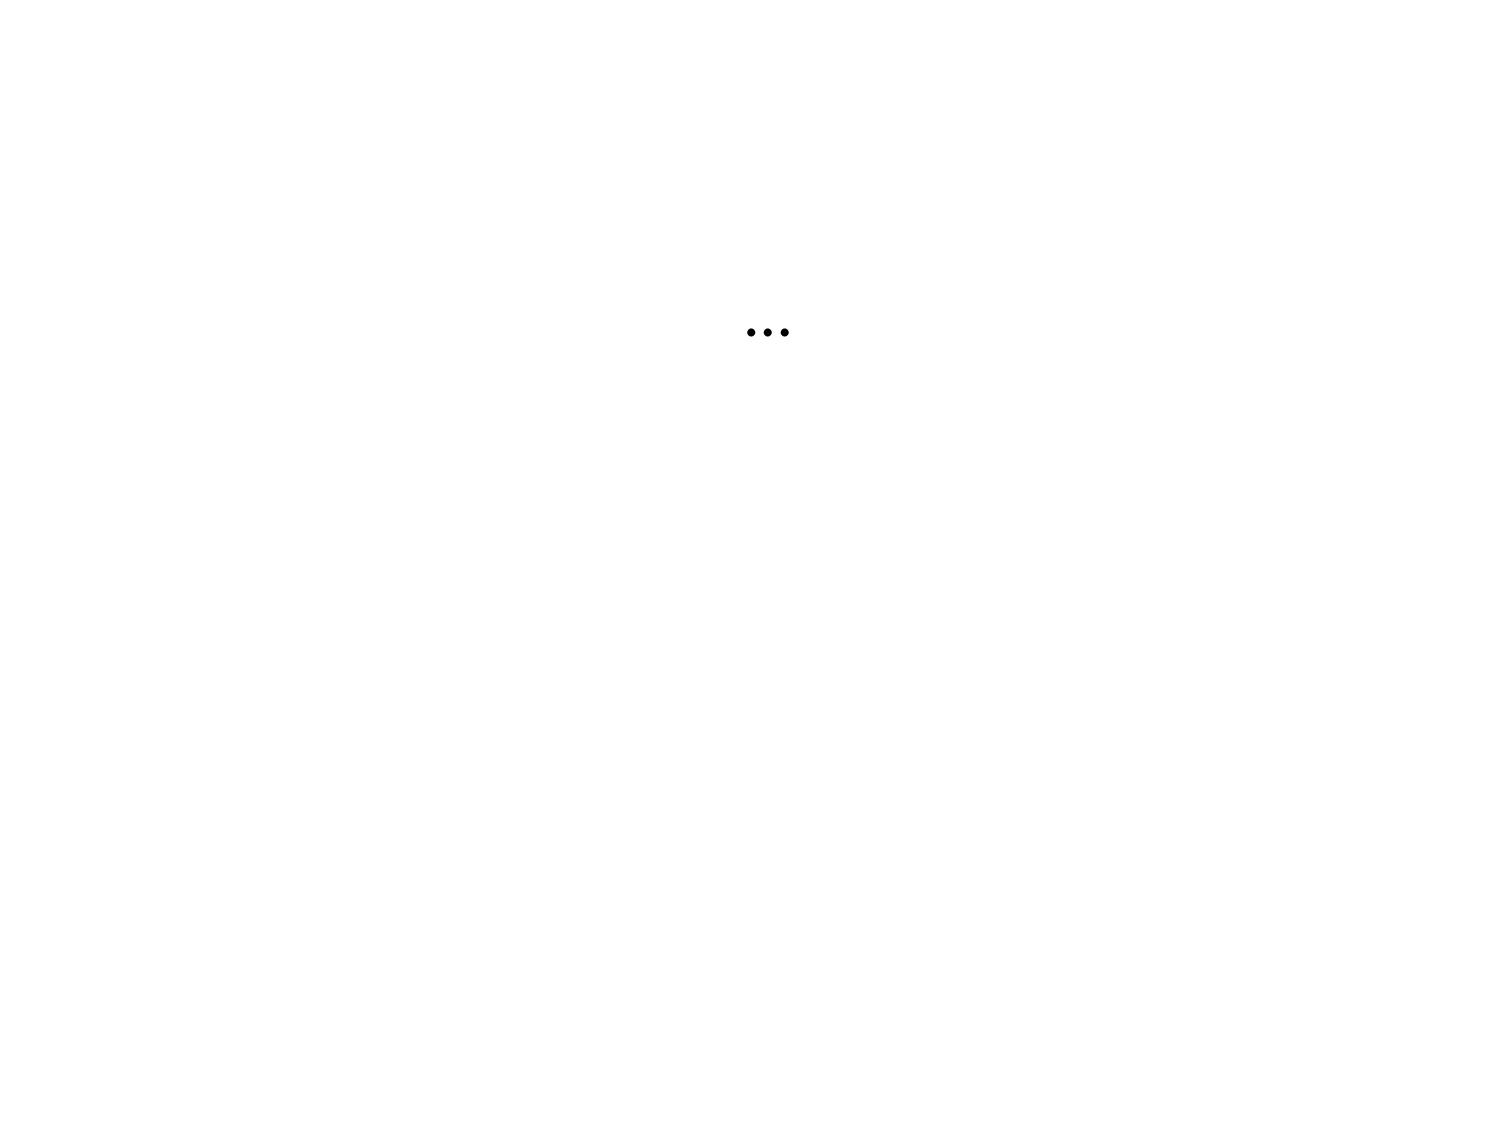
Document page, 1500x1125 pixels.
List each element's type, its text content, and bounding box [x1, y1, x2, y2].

list … [75, 262, 1425, 1005]
